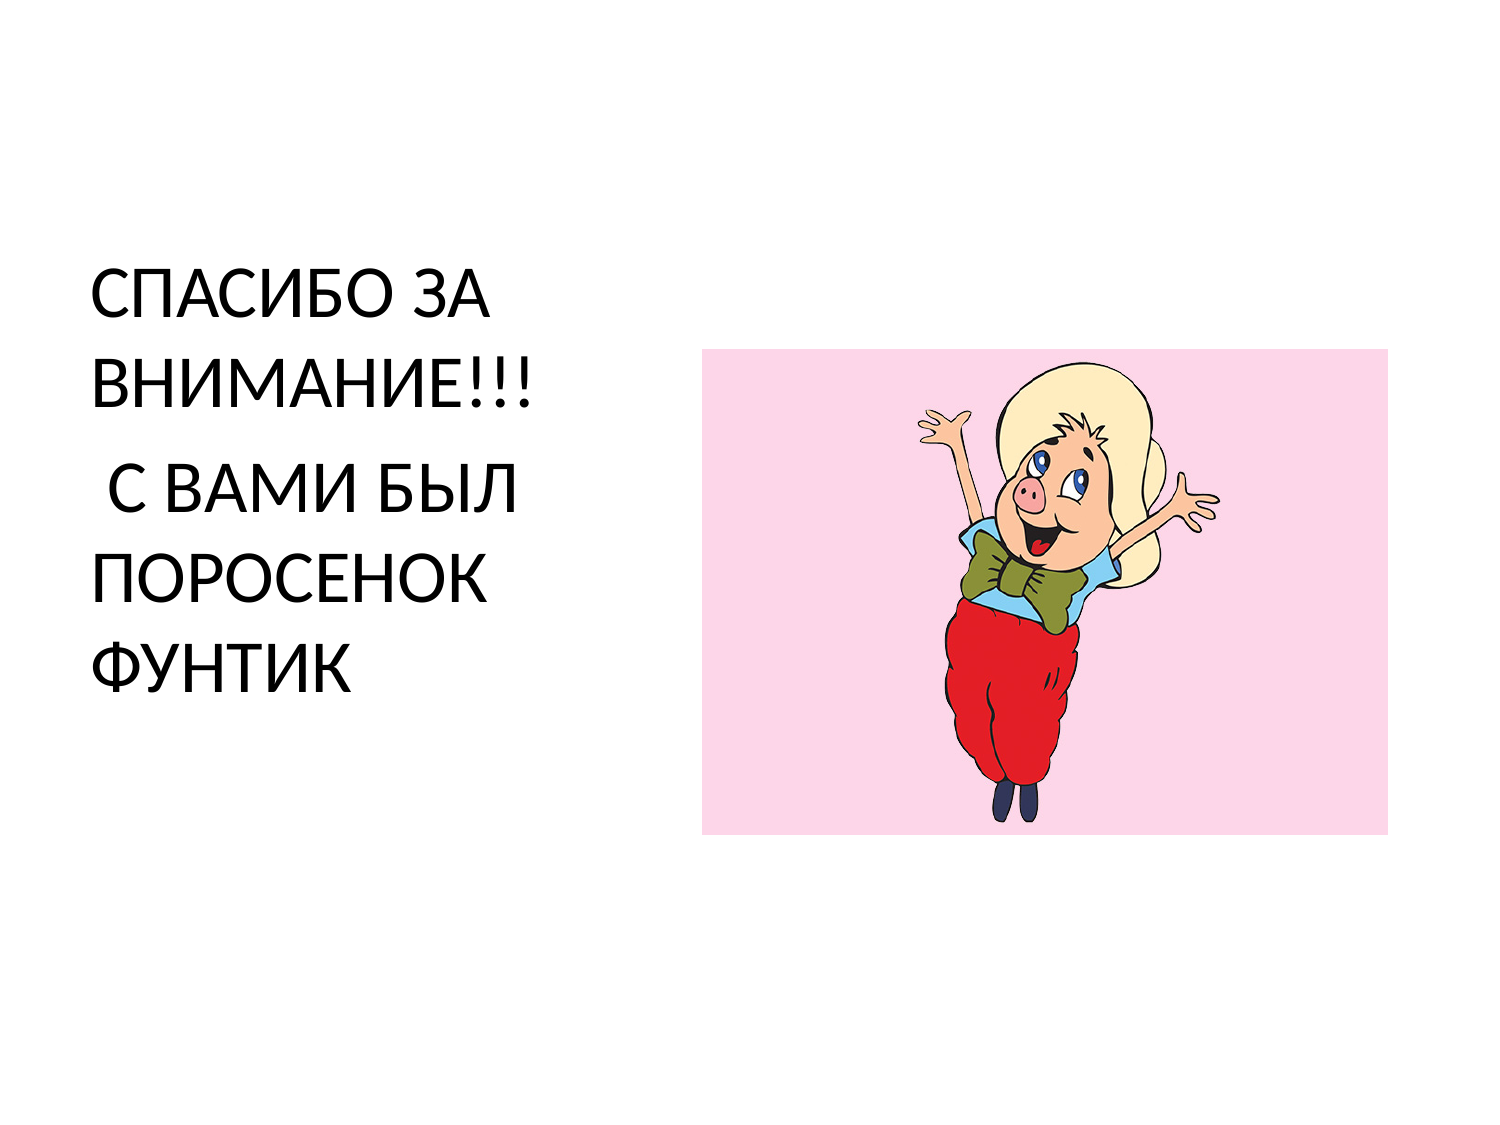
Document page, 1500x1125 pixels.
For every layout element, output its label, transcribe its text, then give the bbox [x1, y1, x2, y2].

list СПАСИБО ЗА ВНИМАНИЕ!!! С ВАМИ БЫЛ ПОРОСЕНОК ФУНТИК [75, 235, 569, 1005]
picture [702, 349, 1389, 835]
